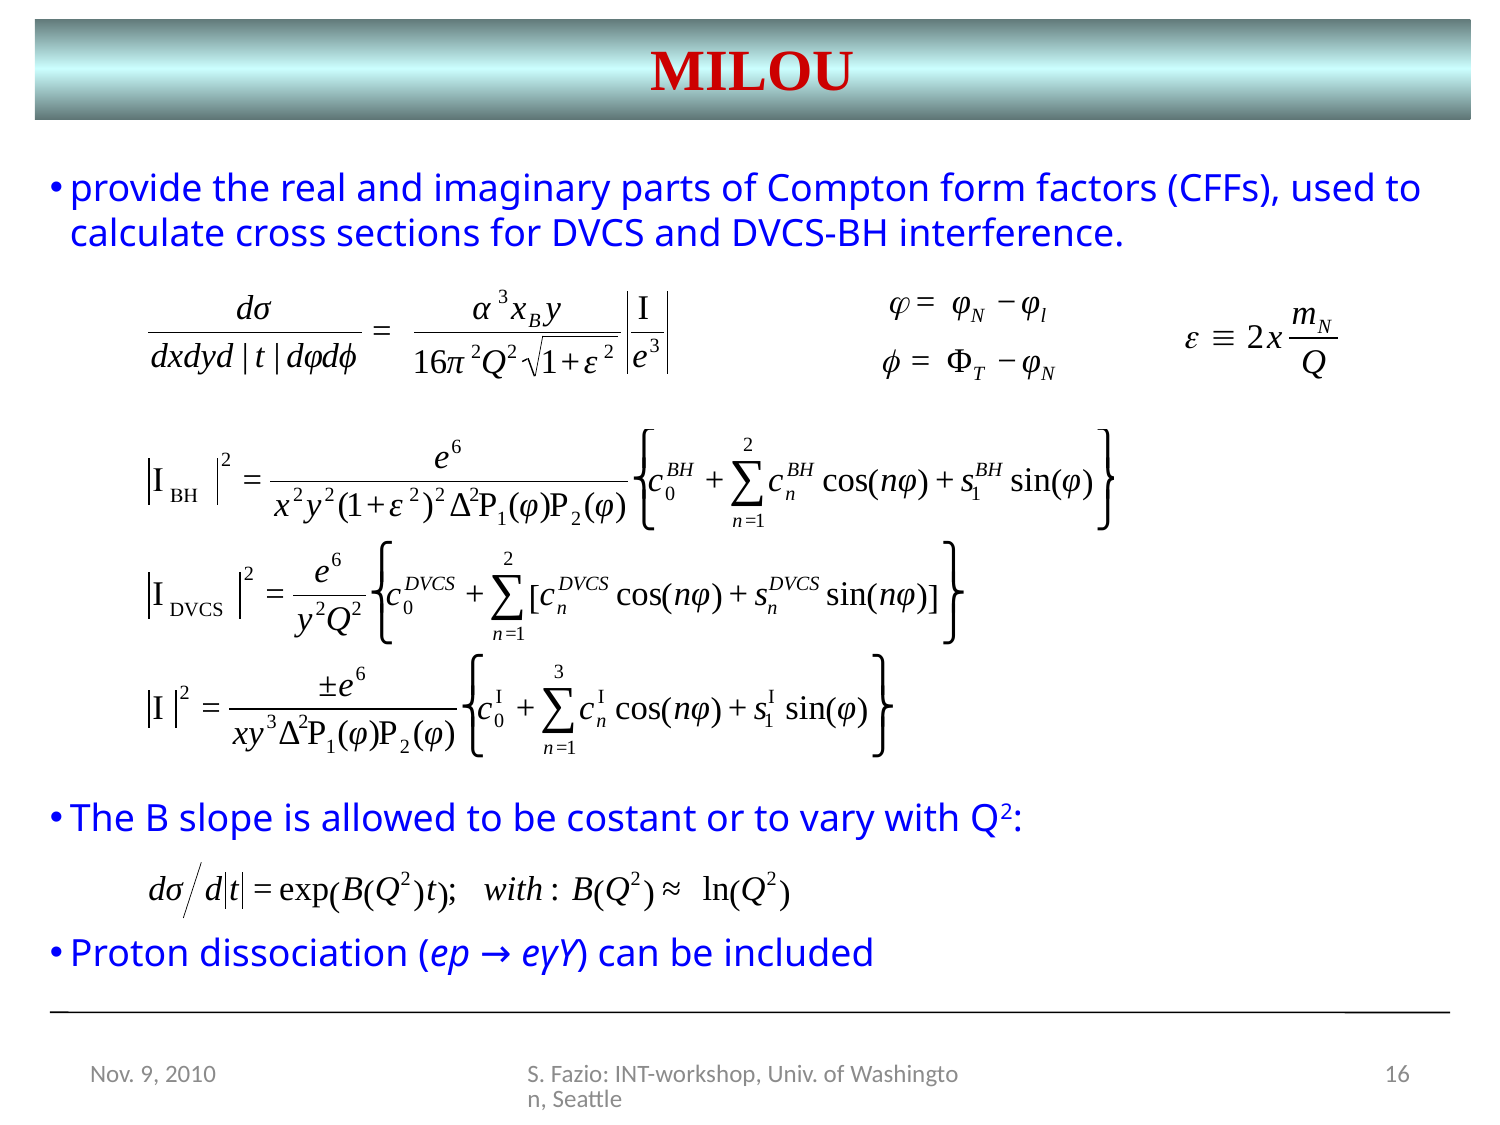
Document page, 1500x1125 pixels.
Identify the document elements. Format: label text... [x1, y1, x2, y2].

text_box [142, 856, 795, 924]
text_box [877, 343, 1060, 385]
text_box provide the real and imaginary parts of Compton form factors (CFFs), used to calculate cross sections for DVCS and DVCS-BH interference. The B slope is allowed to be costant or to vary with Q2: Proton dissociation (ep → eγY) can be included [34, 156, 1471, 982]
text_box MILOU [34, 19, 1471, 120]
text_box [142, 429, 1114, 762]
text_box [1179, 295, 1342, 383]
slide_number 16 [1074, 1042, 1425, 1103]
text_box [882, 284, 1050, 326]
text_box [141, 284, 673, 383]
footer S. Fazio: INT-workshop, Univ. of Washington, Seattle [512, 1042, 988, 1103]
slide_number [75, 1042, 425, 1103]
